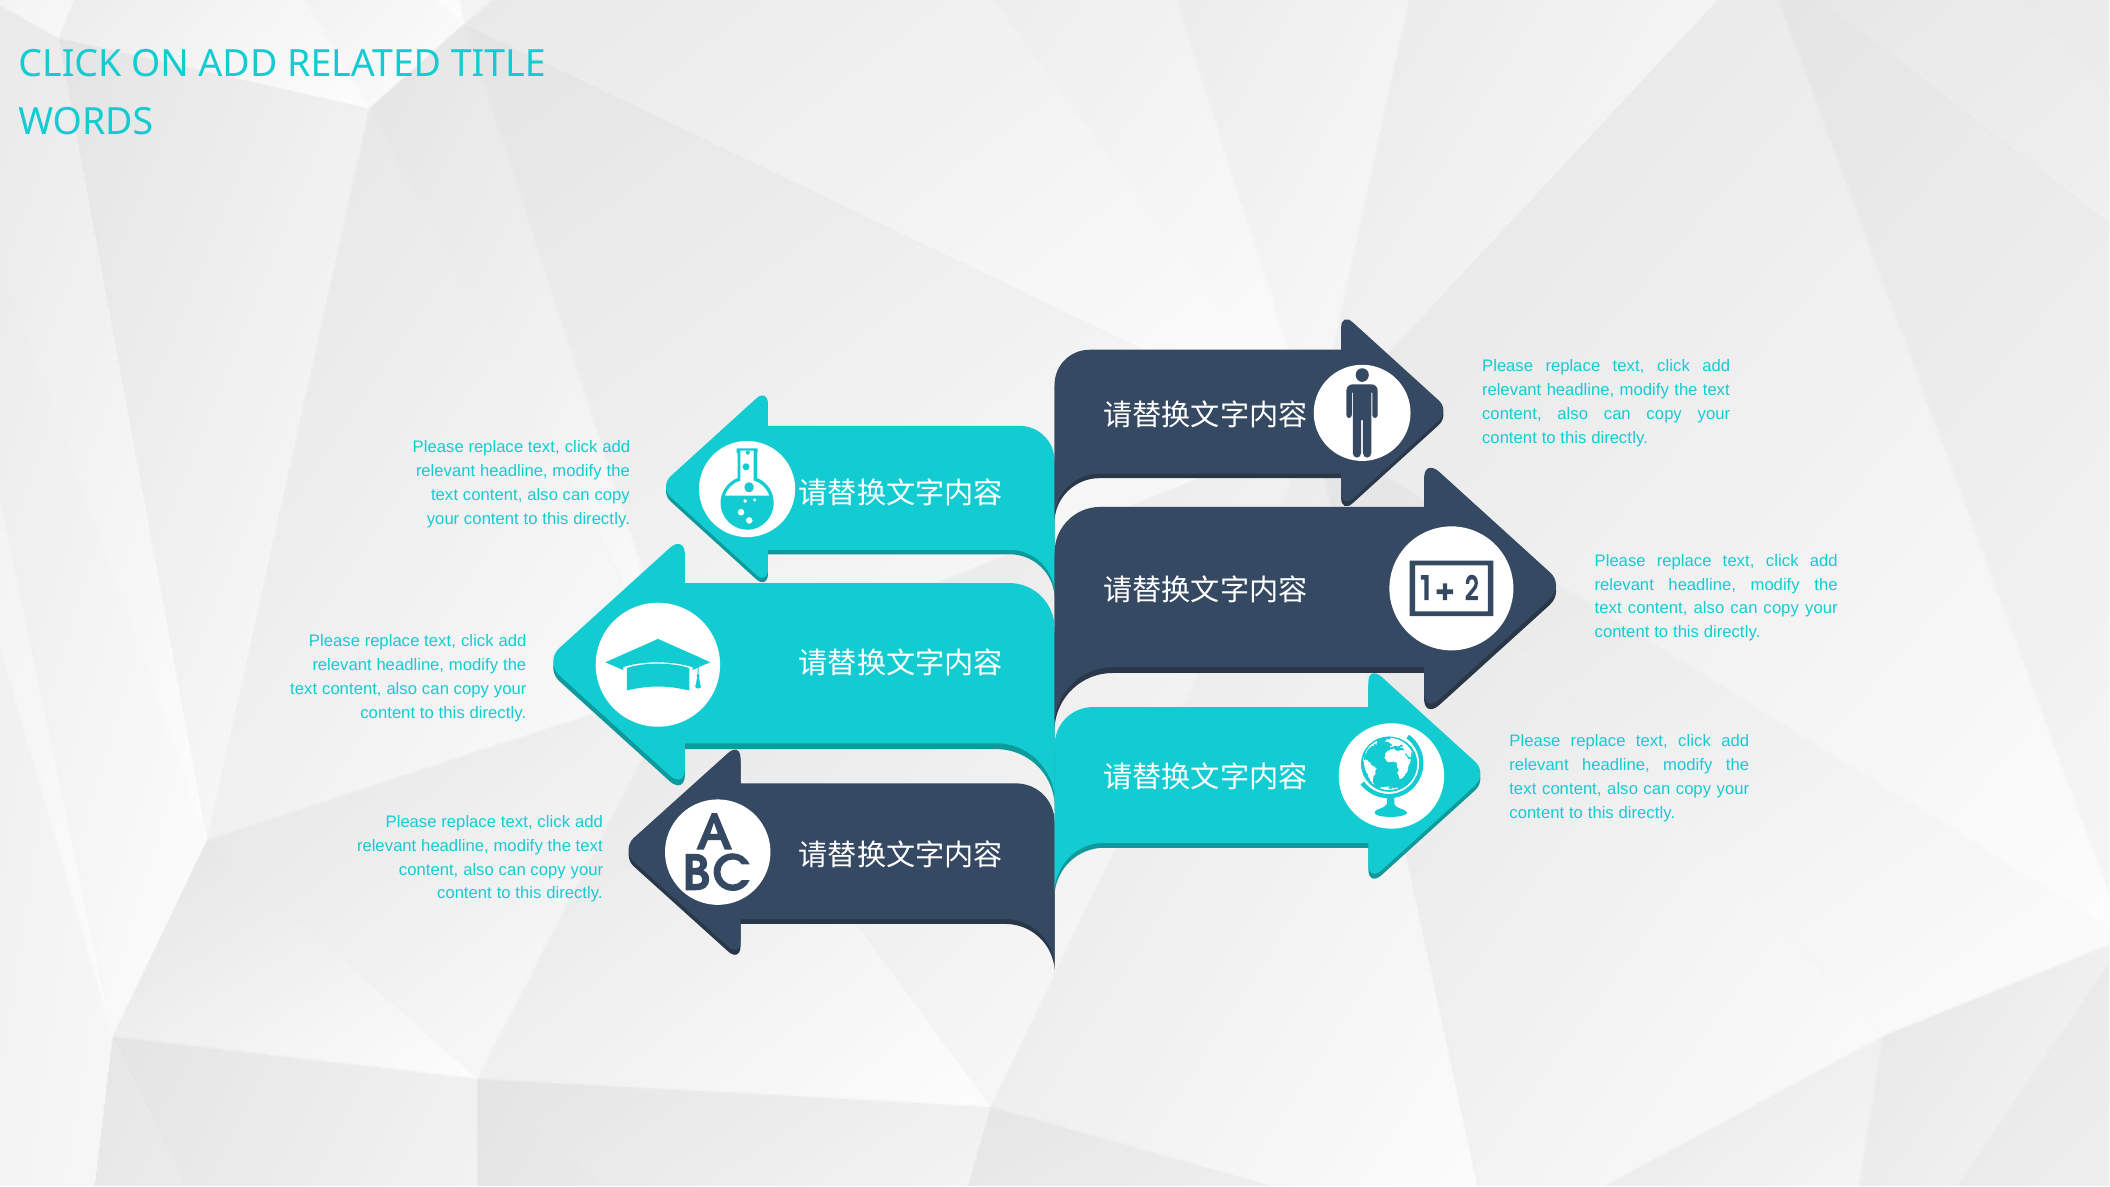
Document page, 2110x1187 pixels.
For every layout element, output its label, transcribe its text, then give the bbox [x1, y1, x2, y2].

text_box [1338, 723, 1445, 829]
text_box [699, 440, 796, 538]
text_box Please replace text, click add relevant headline, modify the text content, also can copy your content to this directly. [1573, 534, 1859, 652]
picture [0, 0, 2110, 1186]
text_box Please replace text, click add relevant headline, modify the text content, also can copy your content to this directly. [261, 615, 548, 733]
text_box Please replace text, click add relevant headline, modify the text content, also can copy your content to this directly. [319, 796, 625, 913]
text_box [664, 799, 771, 905]
text_box CLICK ON ADD RELATED TITLE WORDS [3, 18, 595, 150]
text_box Please replace text, click add relevant headline, modify the text content, also can copy your content to this directly. [1461, 340, 1752, 458]
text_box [1389, 526, 1514, 651]
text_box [626, 804, 1055, 970]
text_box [1054, 316, 1446, 464]
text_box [595, 602, 721, 727]
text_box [551, 540, 1054, 804]
text_box Please replace text, click add relevant headline, modify the text content, also can copy your content to this directly. [373, 421, 652, 538]
text_box Please replace text, click add relevant headline, modify the text content, also can copy your content to this directly. [1488, 715, 1771, 833]
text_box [1054, 728, 1483, 894]
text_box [1054, 464, 1559, 728]
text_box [1313, 364, 1411, 461]
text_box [664, 392, 1054, 540]
